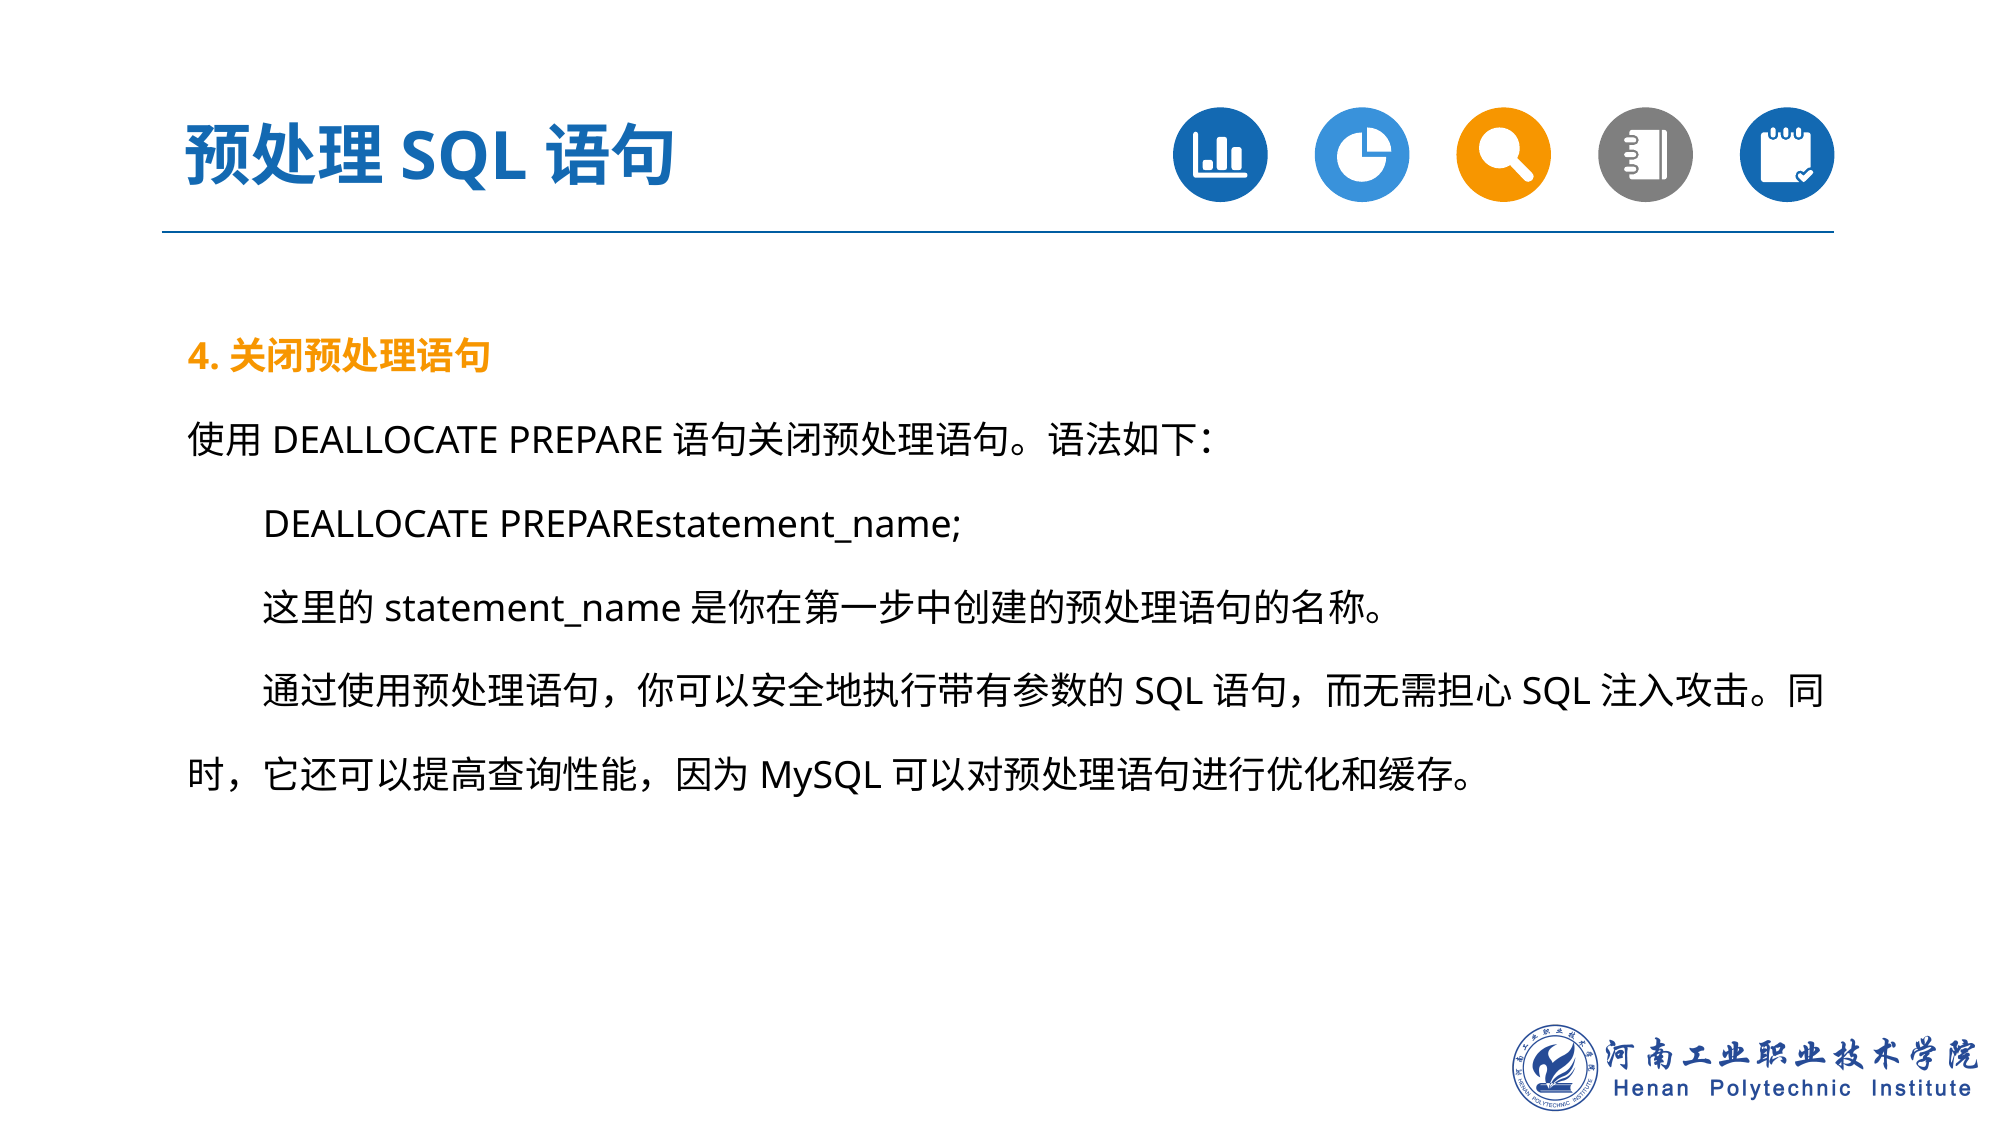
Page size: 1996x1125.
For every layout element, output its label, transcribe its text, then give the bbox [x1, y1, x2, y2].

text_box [1172, 107, 1268, 203]
text_box 预处理SQL语句 [110, 93, 752, 203]
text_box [1598, 107, 1694, 203]
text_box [1314, 107, 1410, 203]
text_box 4.关闭预处理语句 使用DEALLOCATE PREPARE语句关闭预处理语句。语法如下： DEALLOCATE PREPAREstatement_name; 这里的statement_name是你在第一步中创建的预处理语句的名称。 通过使用预处理语句，你可以安全地执行带有参数的SQL语句，而无需担心SQL注入攻击。同时，它还可以提高查询性能，因为MySQL可以对预处理语句进行优化和缓存。 [167, 273, 1847, 851]
picture [1493, 1020, 1984, 1118]
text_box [1739, 107, 1835, 203]
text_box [1456, 107, 1552, 203]
